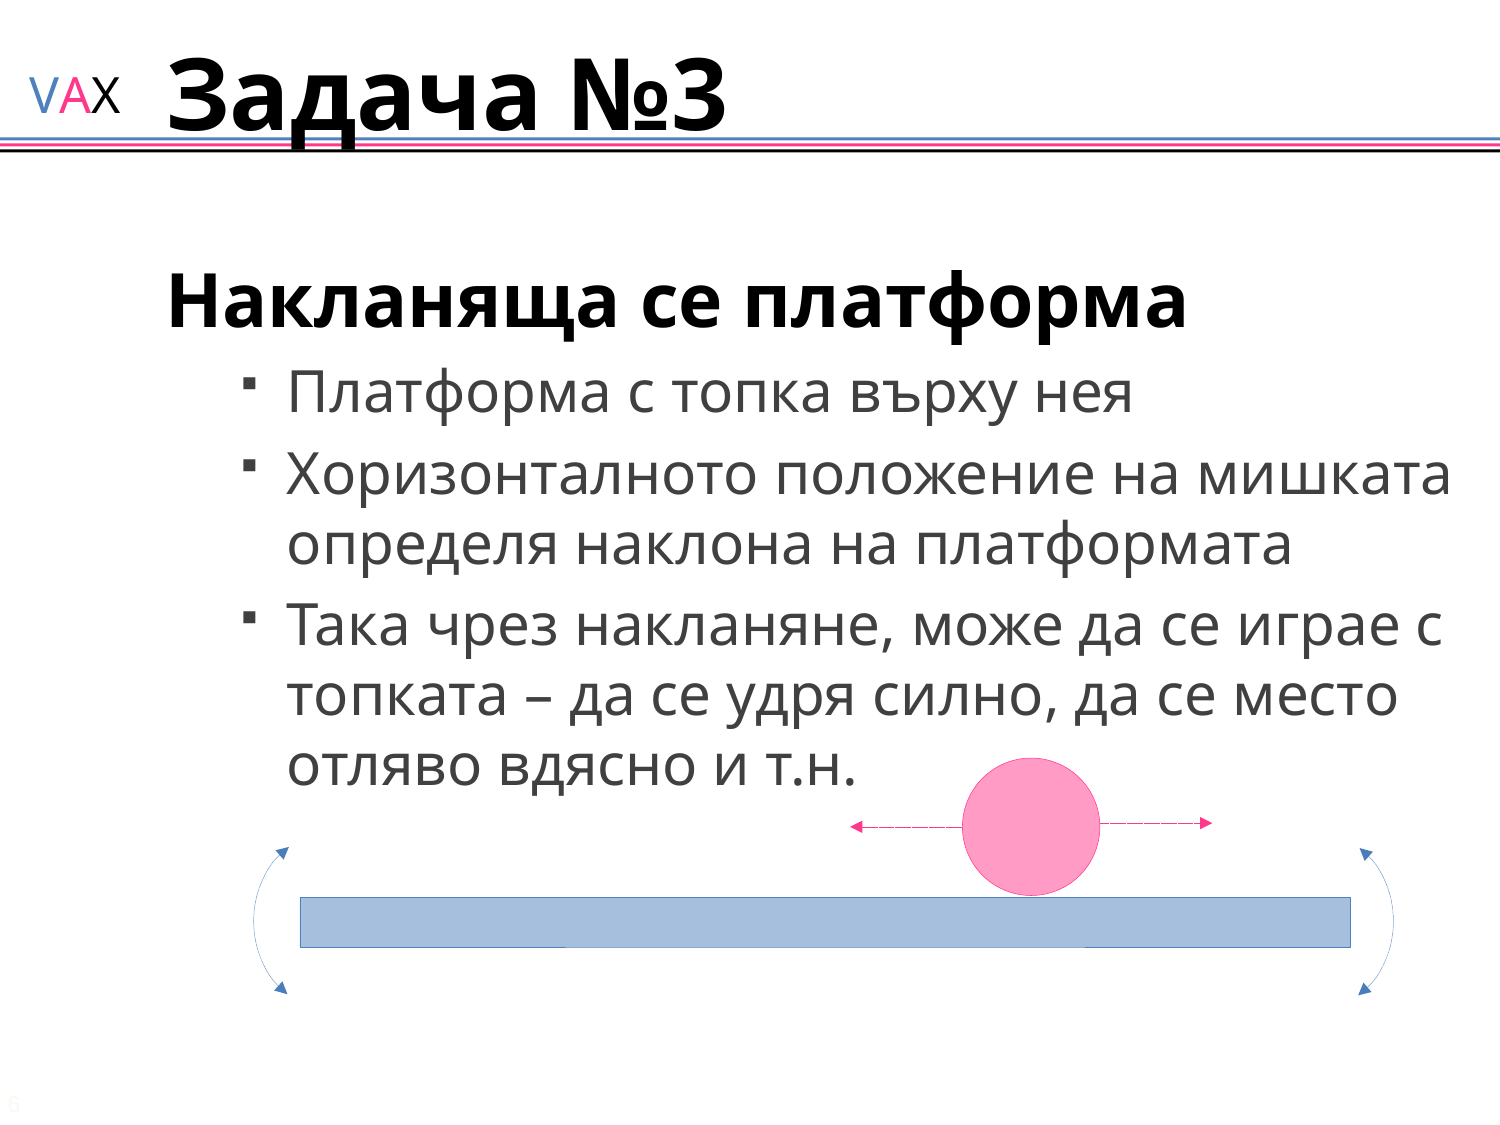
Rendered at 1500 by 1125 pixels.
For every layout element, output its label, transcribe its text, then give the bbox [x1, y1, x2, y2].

text_box [1318, 848, 1395, 996]
text_box [252, 846, 329, 995]
title Задача №3 [0, 37, 1500, 144]
text_box [314, 895, 1332, 949]
text_box [960, 755, 1102, 898]
list Накланяща се платформа Платформа с топка върху нея Хоризонталното положение на мишката определя наклона на платформата Така чрез накланяне, може да се играе с топката – да се удря силно, да се место отляво вдясно и т.н. [150, 200, 1488, 1113]
